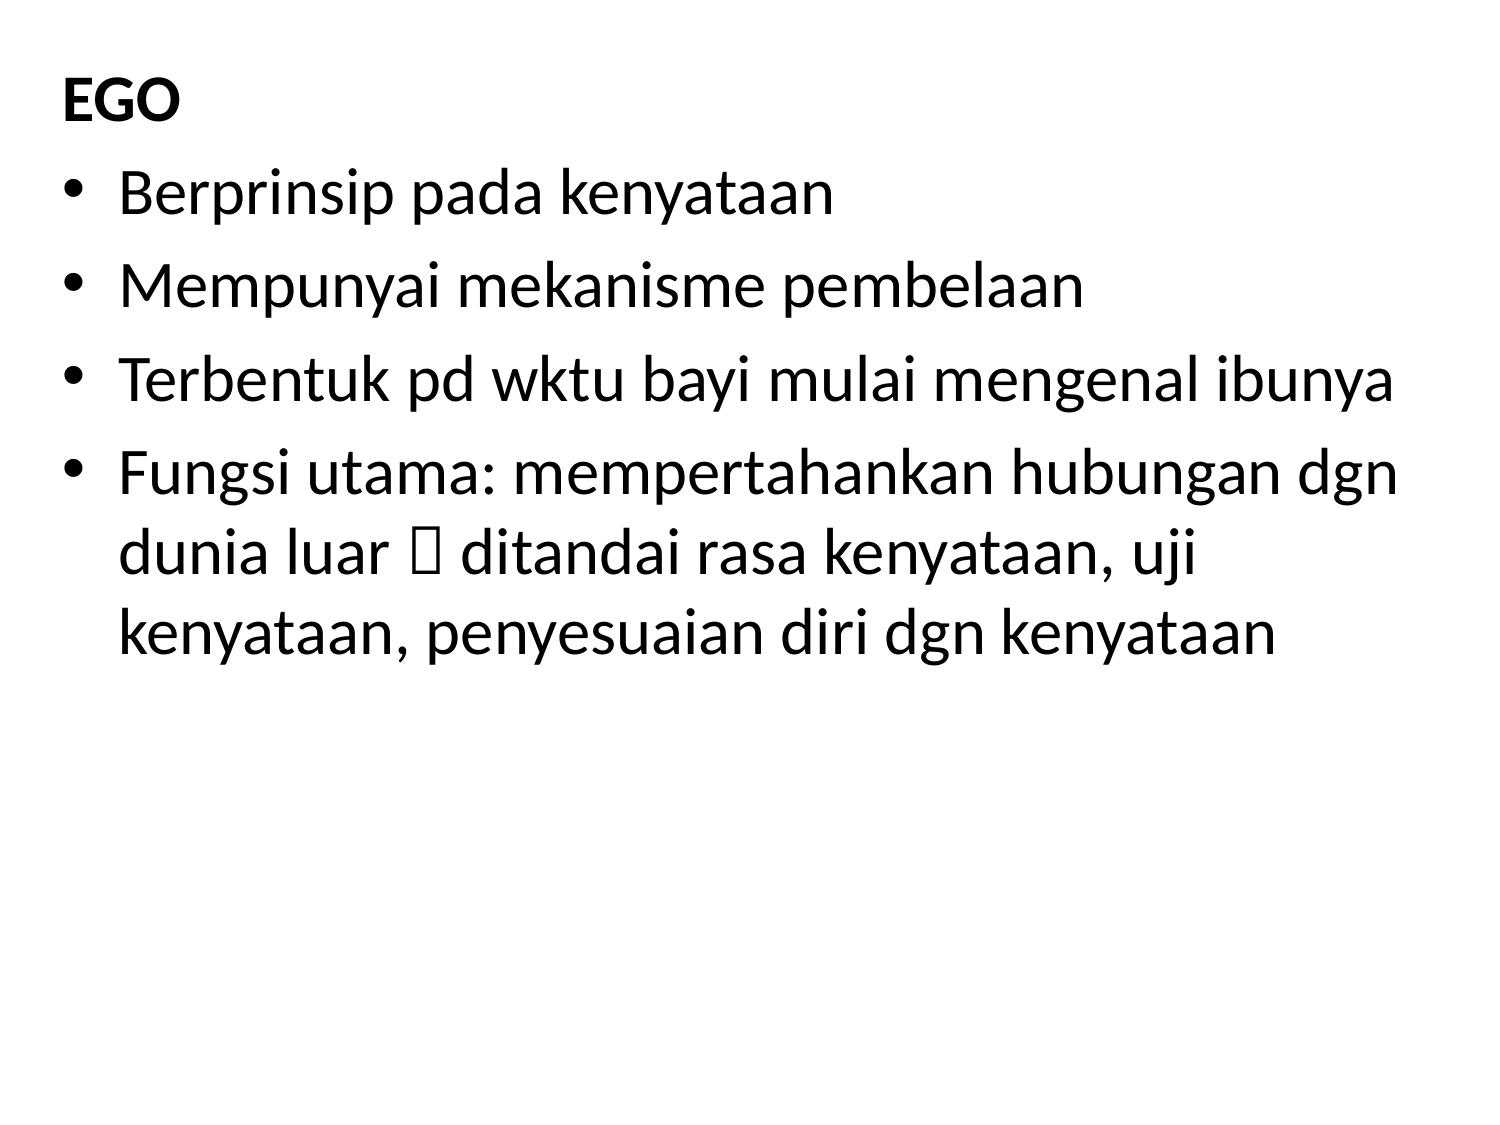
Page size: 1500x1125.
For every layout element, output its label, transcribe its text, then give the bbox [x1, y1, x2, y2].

list EGO Berprinsip pada kenyataan Mempunyai mekanisme pembelaan Terbentuk pd wktu bayi mulai mengenal ibunya Fungsi utama: mempertahankan hubungan dgn dunia luar  ditandai rasa kenyataan, uji kenyataan, penyesuaian diri dgn kenyataan [46, 46, 1425, 1067]
